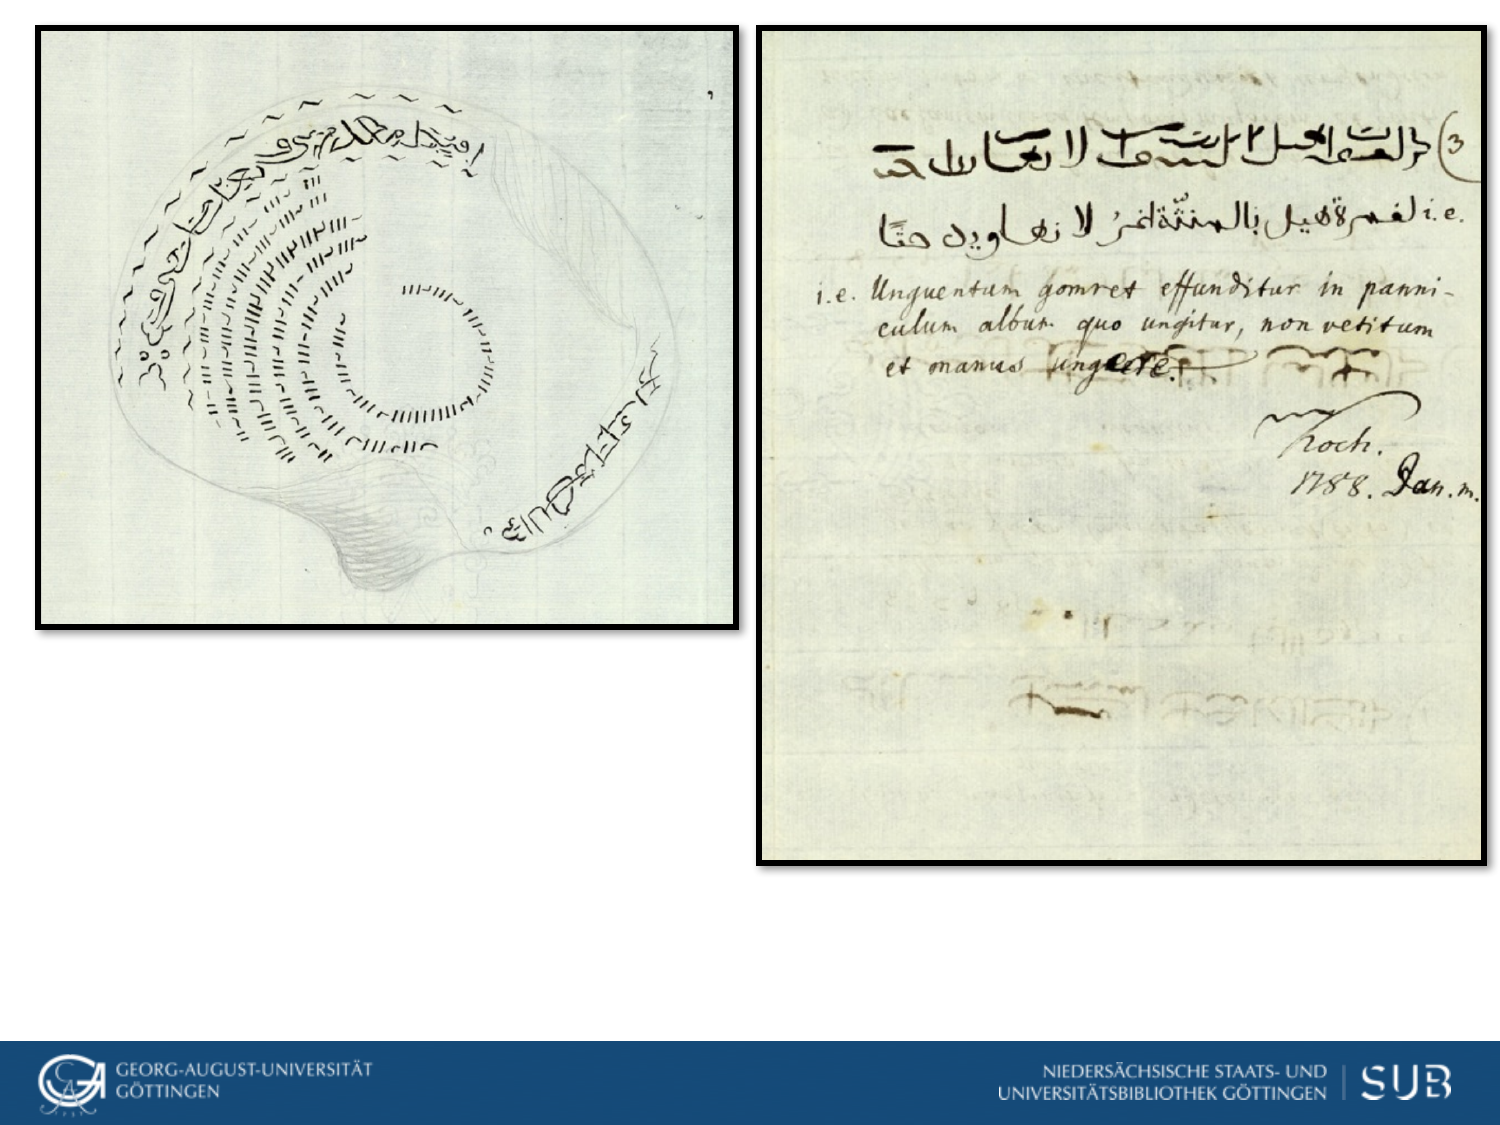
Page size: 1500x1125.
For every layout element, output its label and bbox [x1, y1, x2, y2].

picture [41, 0, 733, 674]
picture [761, 30, 1482, 861]
picture [0, 1041, 1500, 1125]
